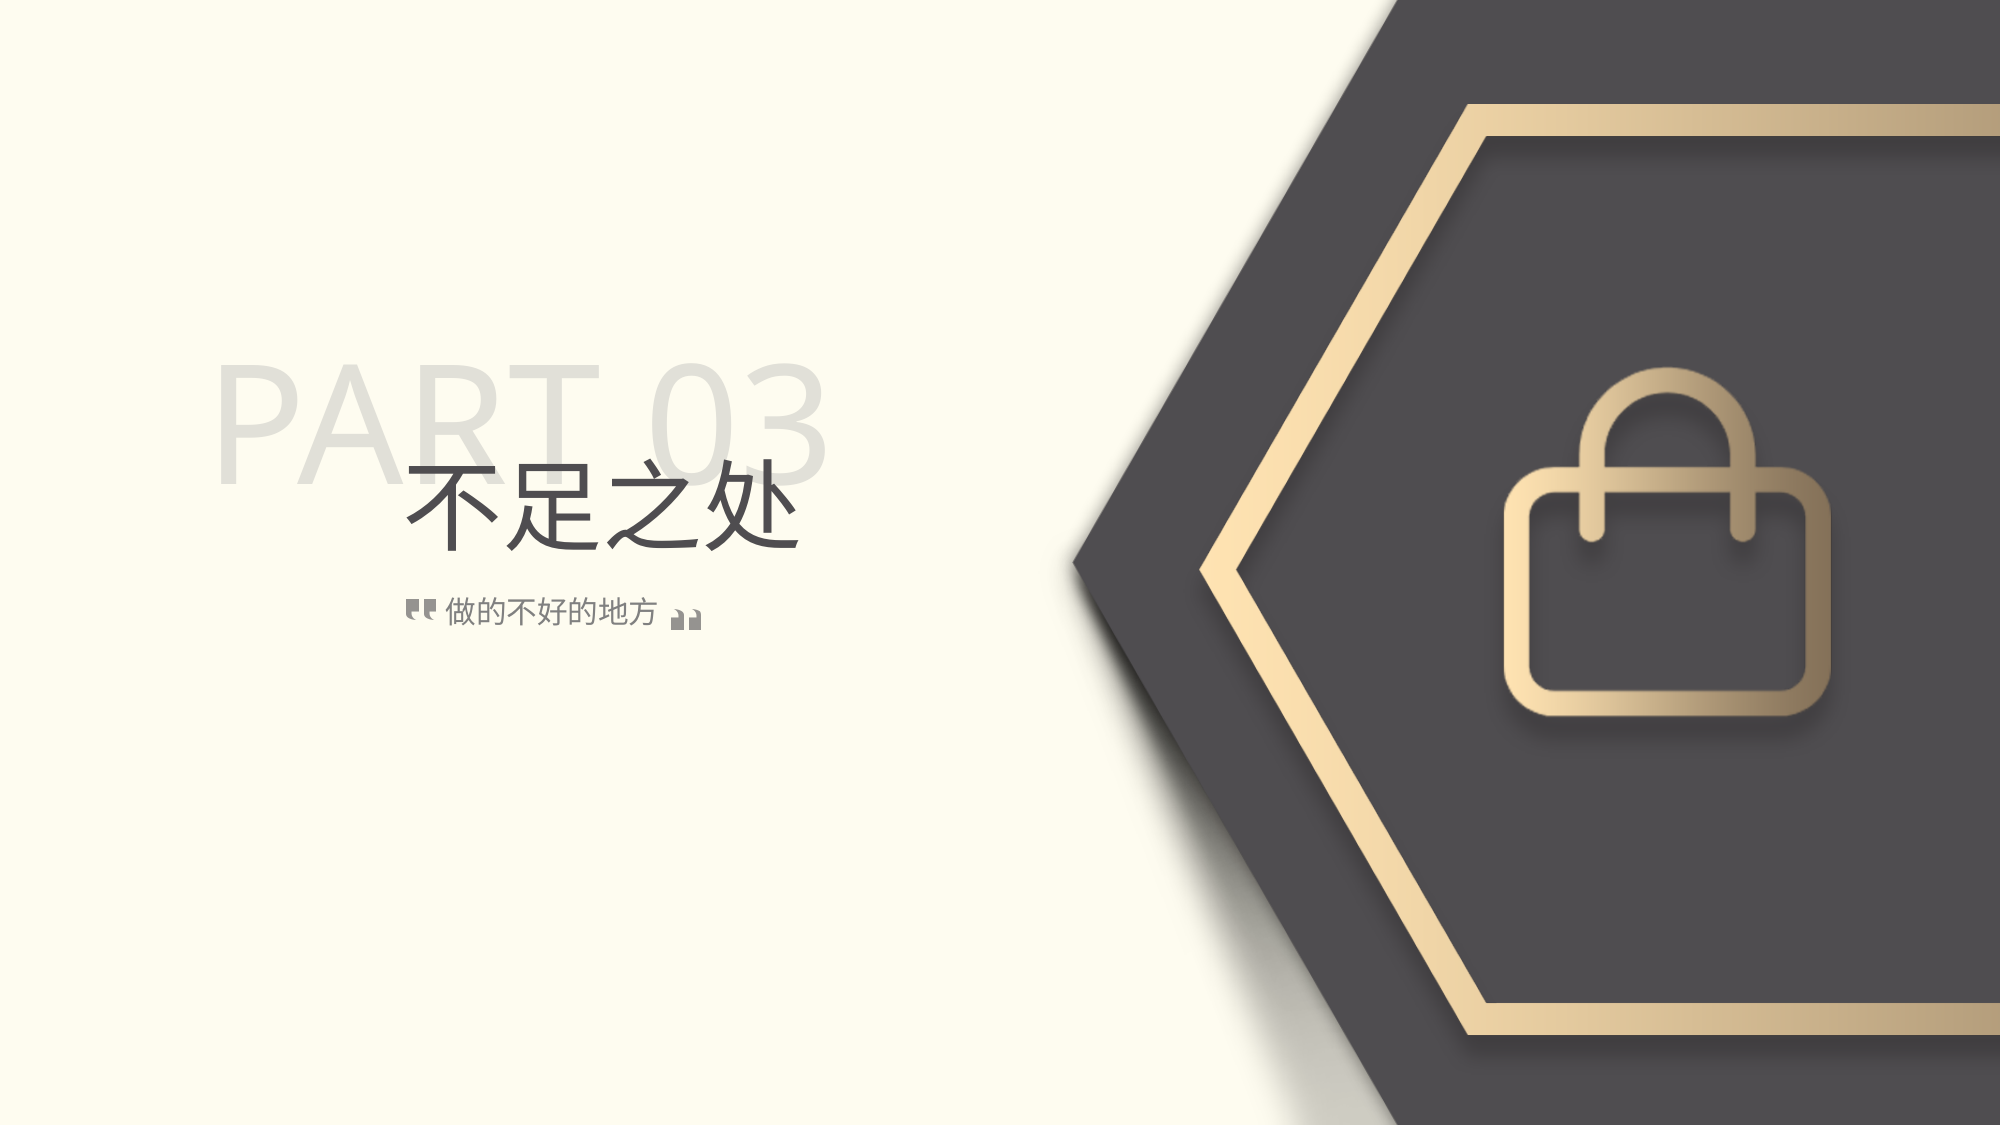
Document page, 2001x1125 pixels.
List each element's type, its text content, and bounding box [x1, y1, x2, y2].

picture [1038, 0, 2000, 1125]
text_box PART 03 [190, 310, 851, 526]
text_box 做的不好的地方 [431, 585, 675, 637]
text_box 不足之处 [387, 436, 818, 572]
picture [406, 599, 436, 620]
picture [671, 609, 701, 630]
